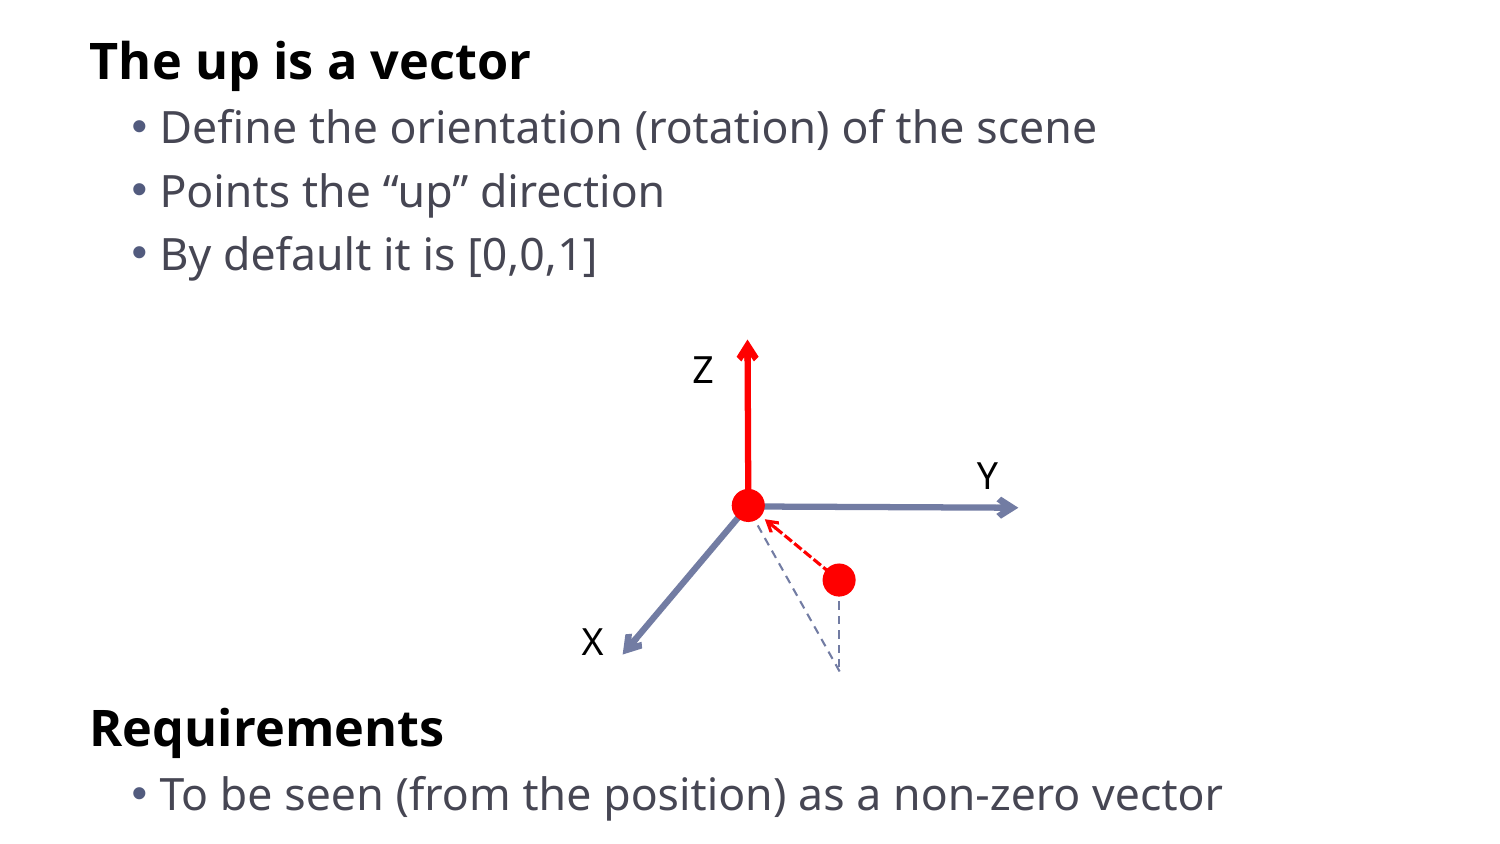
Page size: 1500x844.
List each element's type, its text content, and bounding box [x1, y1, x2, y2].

text_box [755, 490, 765, 506]
text_box Y [956, 443, 1019, 506]
text_box [731, 490, 741, 505]
text_box Z [672, 337, 735, 400]
list The up is a vector Define the orientation (rotation) of the scene Points the “up” direction By default it is [0,0,1] Requirements To be seen (from the position) as a non-zero vector [75, 21, 1475, 835]
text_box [622, 505, 749, 655]
text_box [846, 565, 856, 595]
text_box X [561, 609, 624, 672]
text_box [764, 518, 840, 581]
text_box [748, 508, 840, 671]
